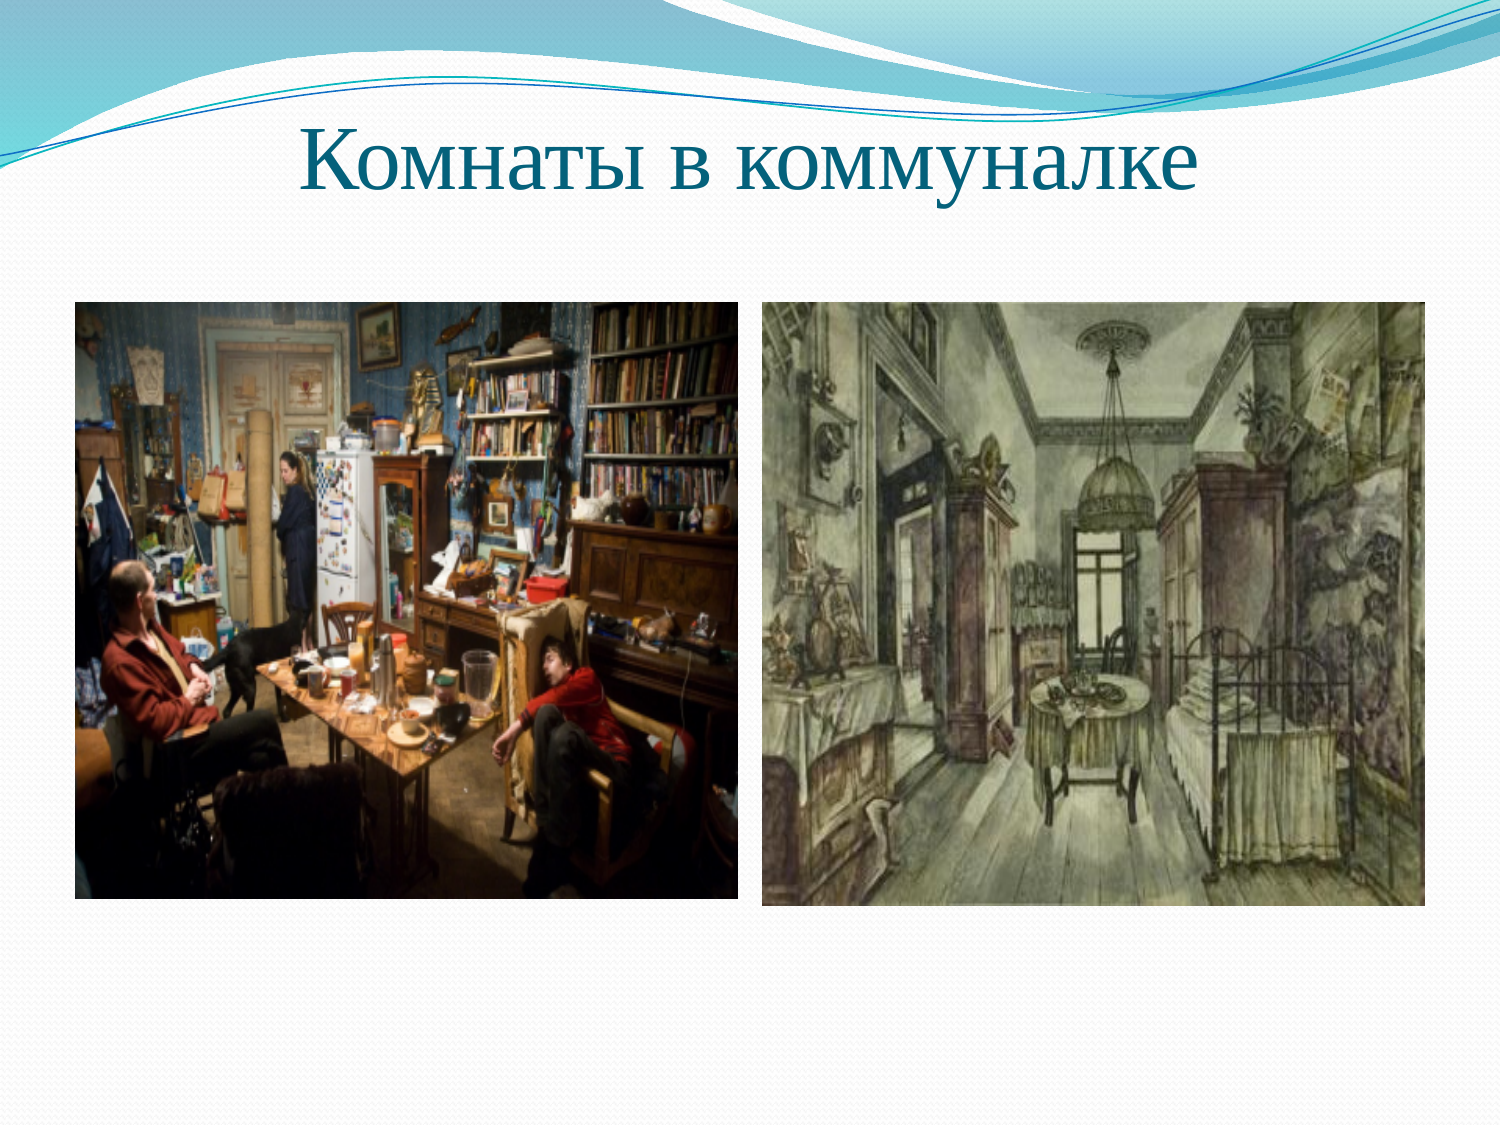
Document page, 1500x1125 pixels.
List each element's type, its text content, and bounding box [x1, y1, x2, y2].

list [762, 302, 1426, 906]
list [74, 302, 738, 900]
title Комнаты в коммуналке [74, 42, 1426, 209]
